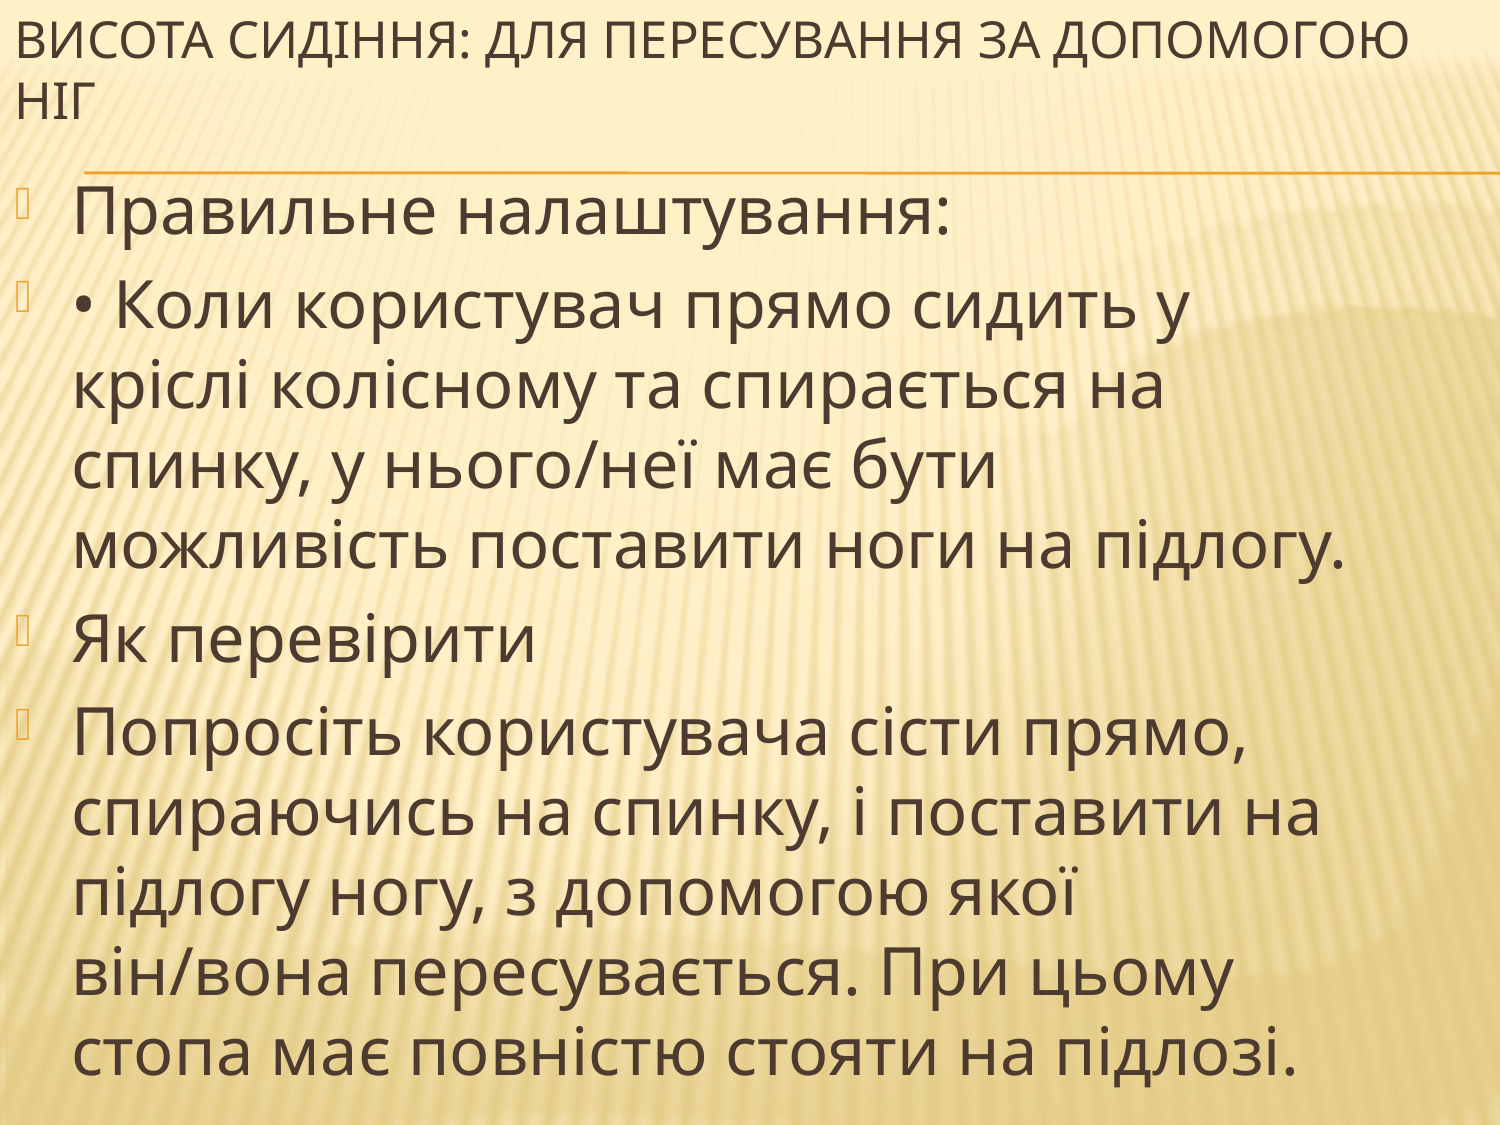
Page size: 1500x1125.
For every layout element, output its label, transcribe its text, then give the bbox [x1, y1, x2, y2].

list Правильне налаштування: • Коли користувач прямо сидить у кріслі колісному та спирається на спинку, у нього/неї має бути можливість поставити ноги на підлогу. Як перевірити Попросіть користувача сісти прямо, спираючись на спинку, і поставити на підлогу ногу, з допомогою якої він/вона пересувається. При цьому стопа має повністю стояти на підлозі. [0, 160, 1376, 1125]
title Висота сидіння: для пересування за допомогою ніг [0, 0, 1500, 138]
